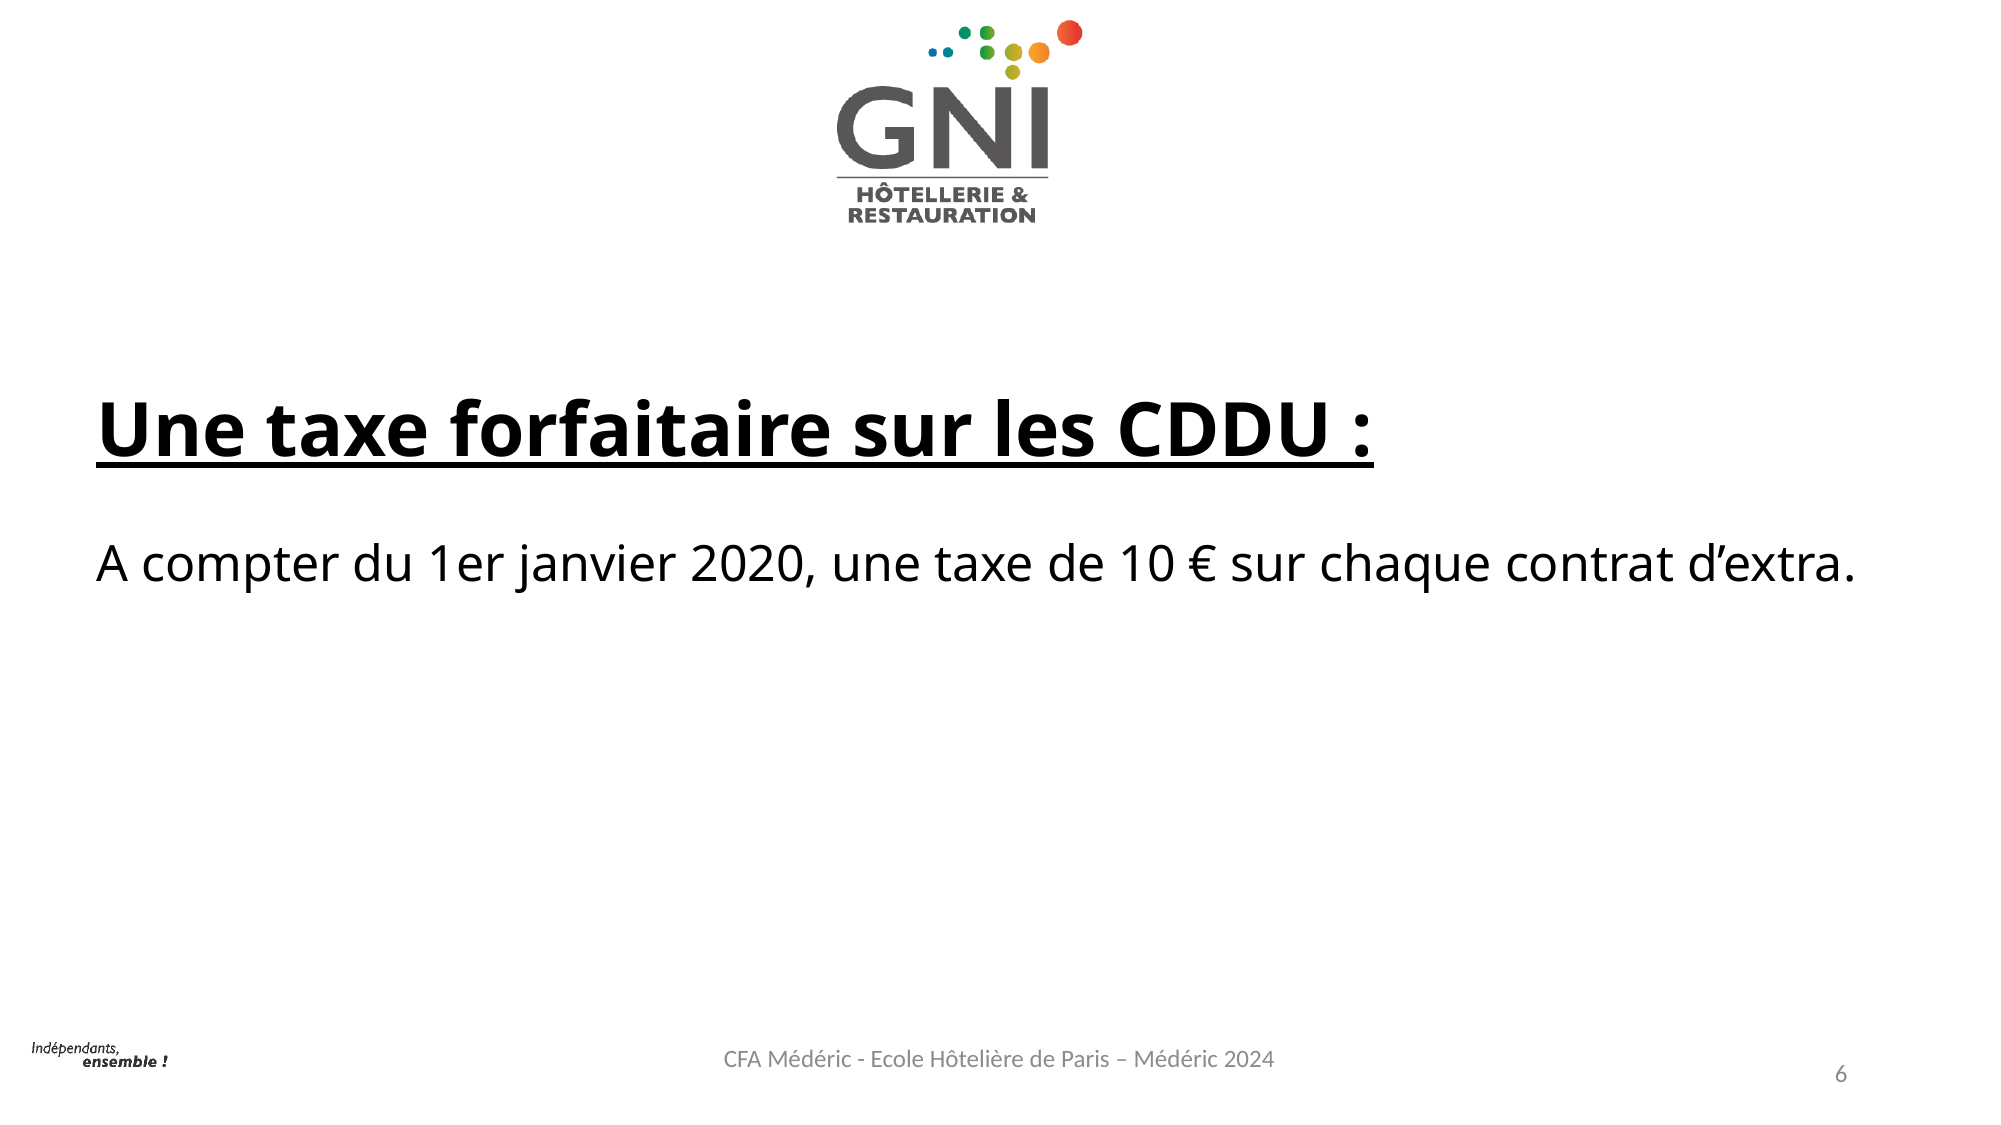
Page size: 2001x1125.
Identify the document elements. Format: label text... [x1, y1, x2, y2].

picture [0, 987, 195, 1125]
text_box Une taxe forfaitaire sur les CDDU : A compter du 1er janvier 2020, une taxe de 10 € sur chaque contrat d’extra. [81, 299, 1964, 675]
footer CFA Médéric - Ecole Hôtelière de Paris – Médéric 2024 [662, 1042, 1338, 1103]
slide_number 6 [1412, 1042, 1863, 1103]
picture [808, 0, 1106, 253]
